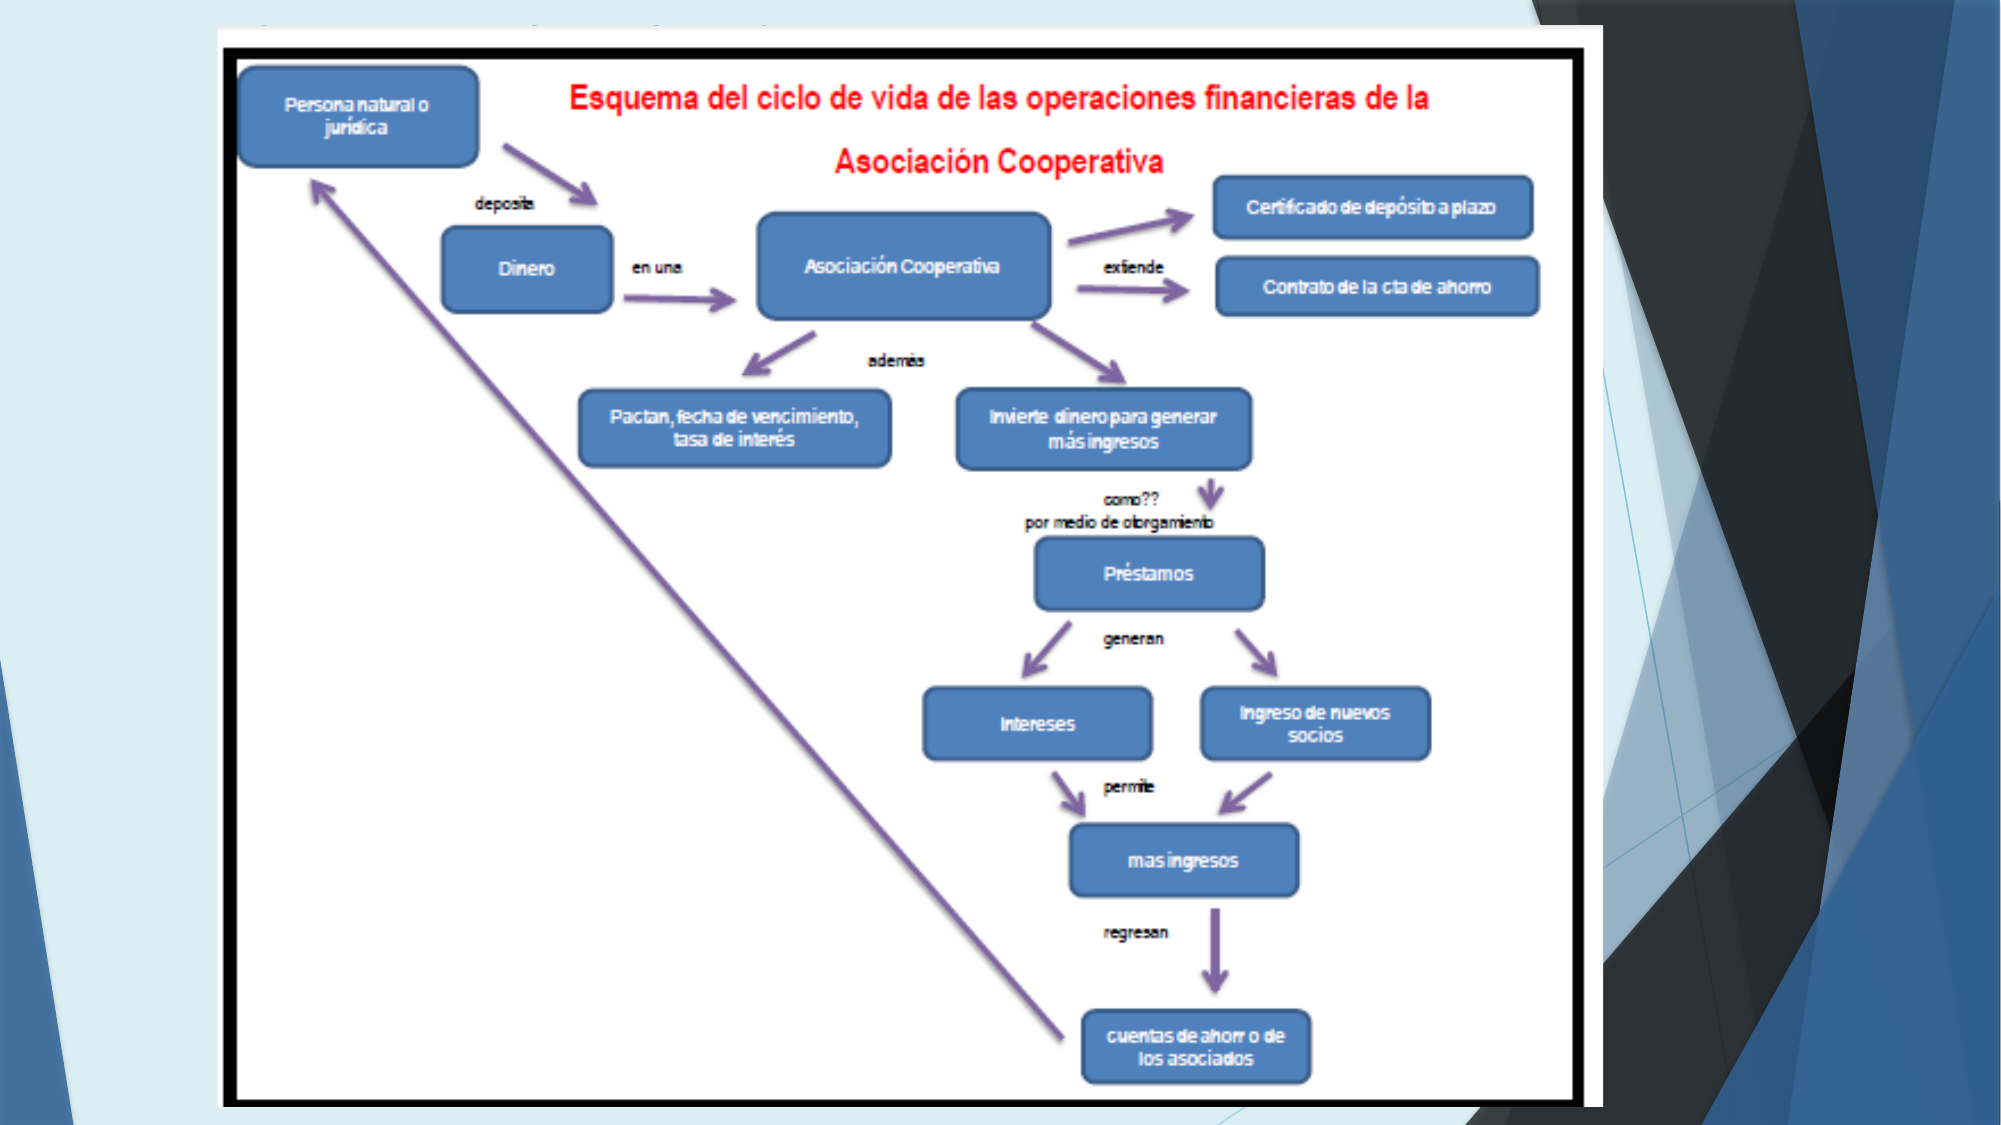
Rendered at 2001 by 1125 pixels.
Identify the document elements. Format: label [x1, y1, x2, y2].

list [216, 24, 1604, 1107]
